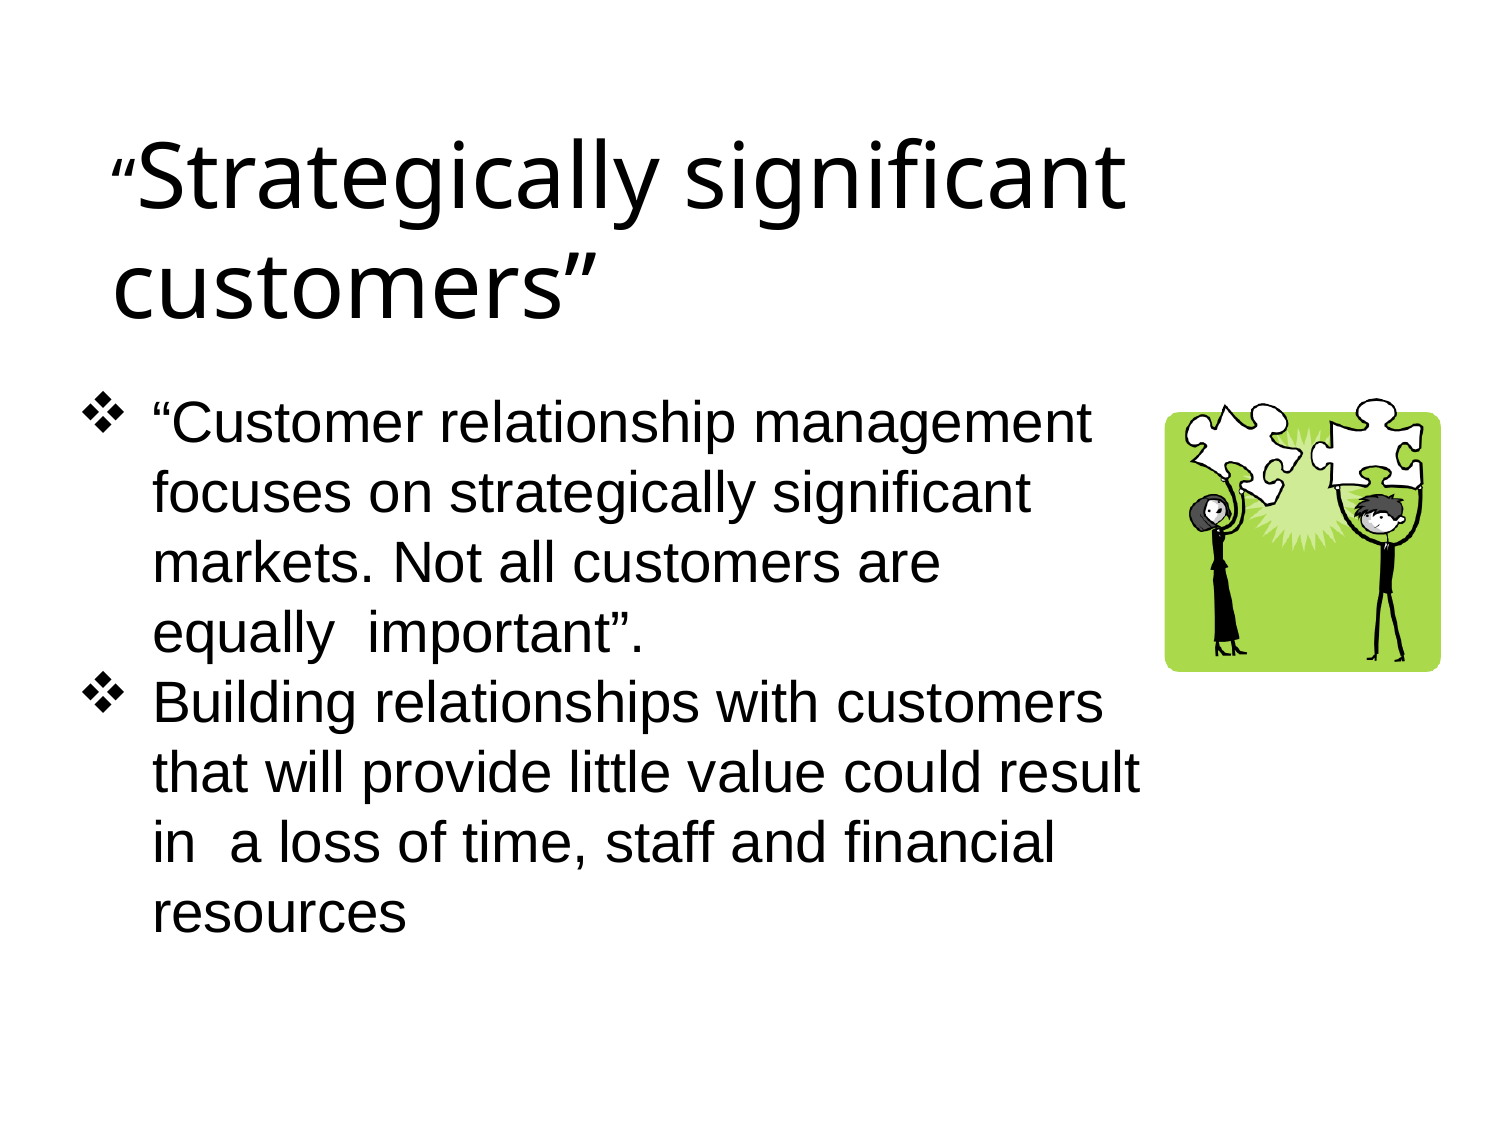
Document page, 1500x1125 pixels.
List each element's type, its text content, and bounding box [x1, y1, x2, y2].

title “Strategically significant customers” [109, 114, 1278, 337]
text_box “Customer relationship management focuses on strategically significant markets. Not all customers are equally important”. Building relationships with customers that will provide little value could result in a loss of time, staff and financial resources [74, 382, 1165, 945]
text_box [1164, 398, 1441, 672]
